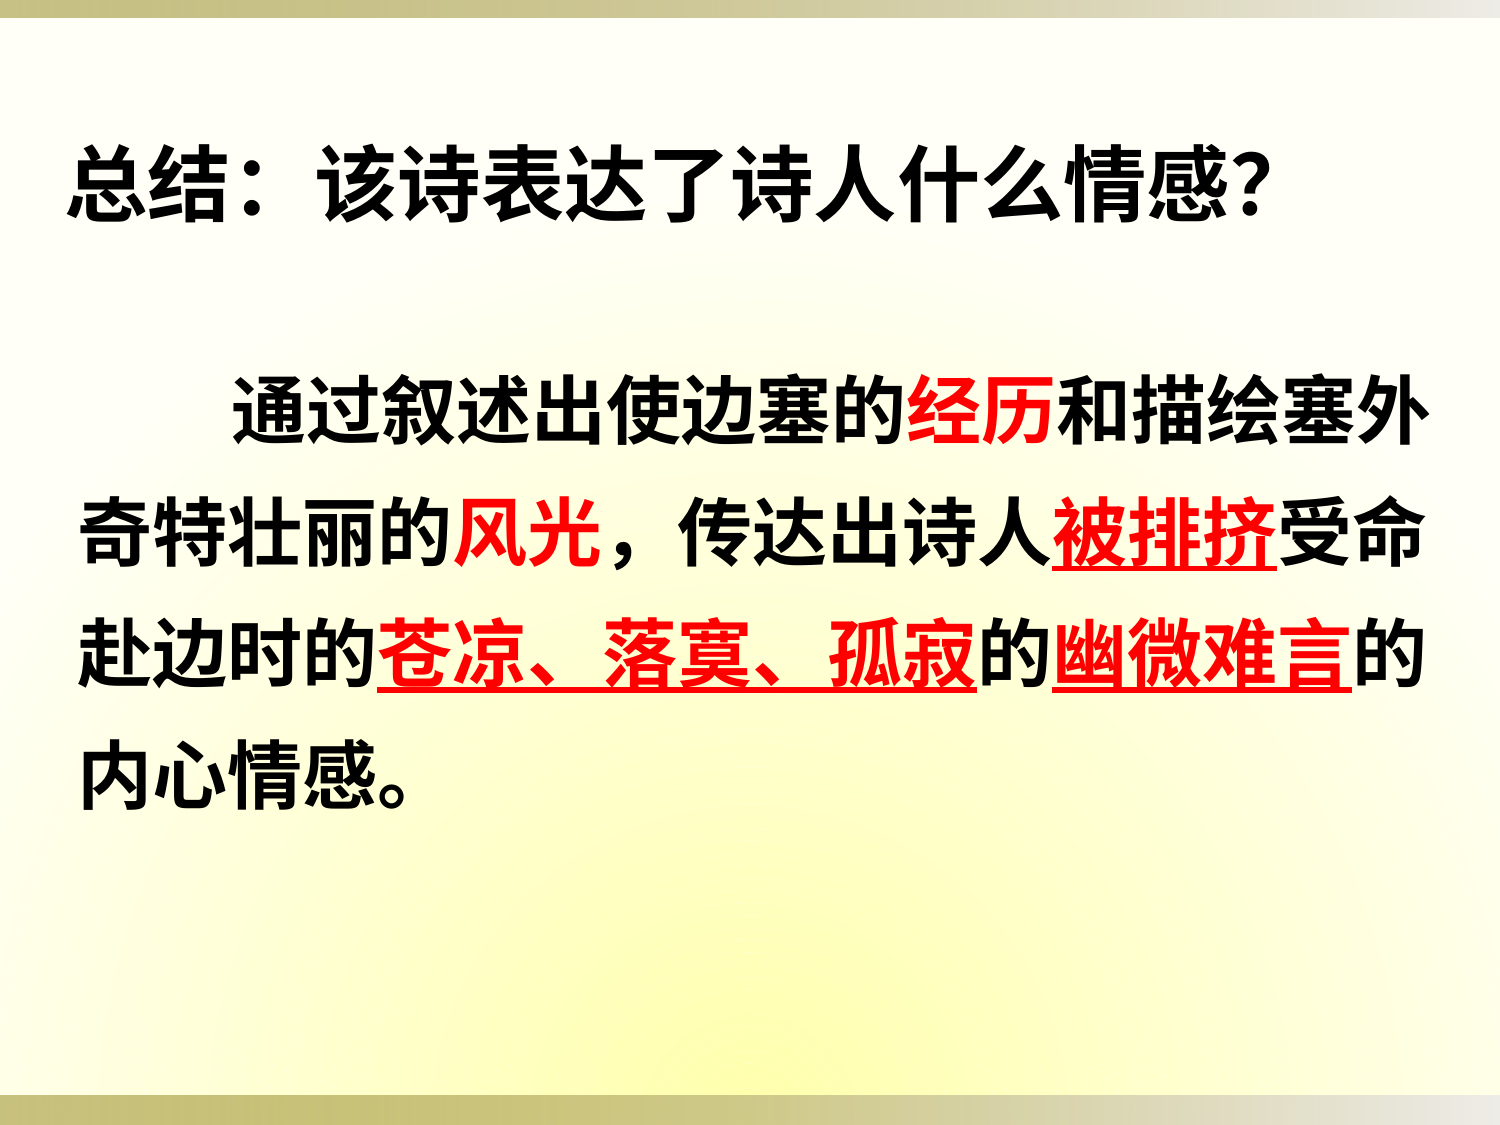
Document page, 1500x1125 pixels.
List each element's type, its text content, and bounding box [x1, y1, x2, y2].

text_box 通过叙述出使边塞的经历和描绘塞外奇特壮丽的风光，传达出诗人被排挤受命赴边时的苍凉、落寞、孤寂的幽微难言的内心情感。 [62, 324, 1463, 826]
text_box 总结：该诗表达了诗人什么情感？ [50, 125, 1350, 240]
